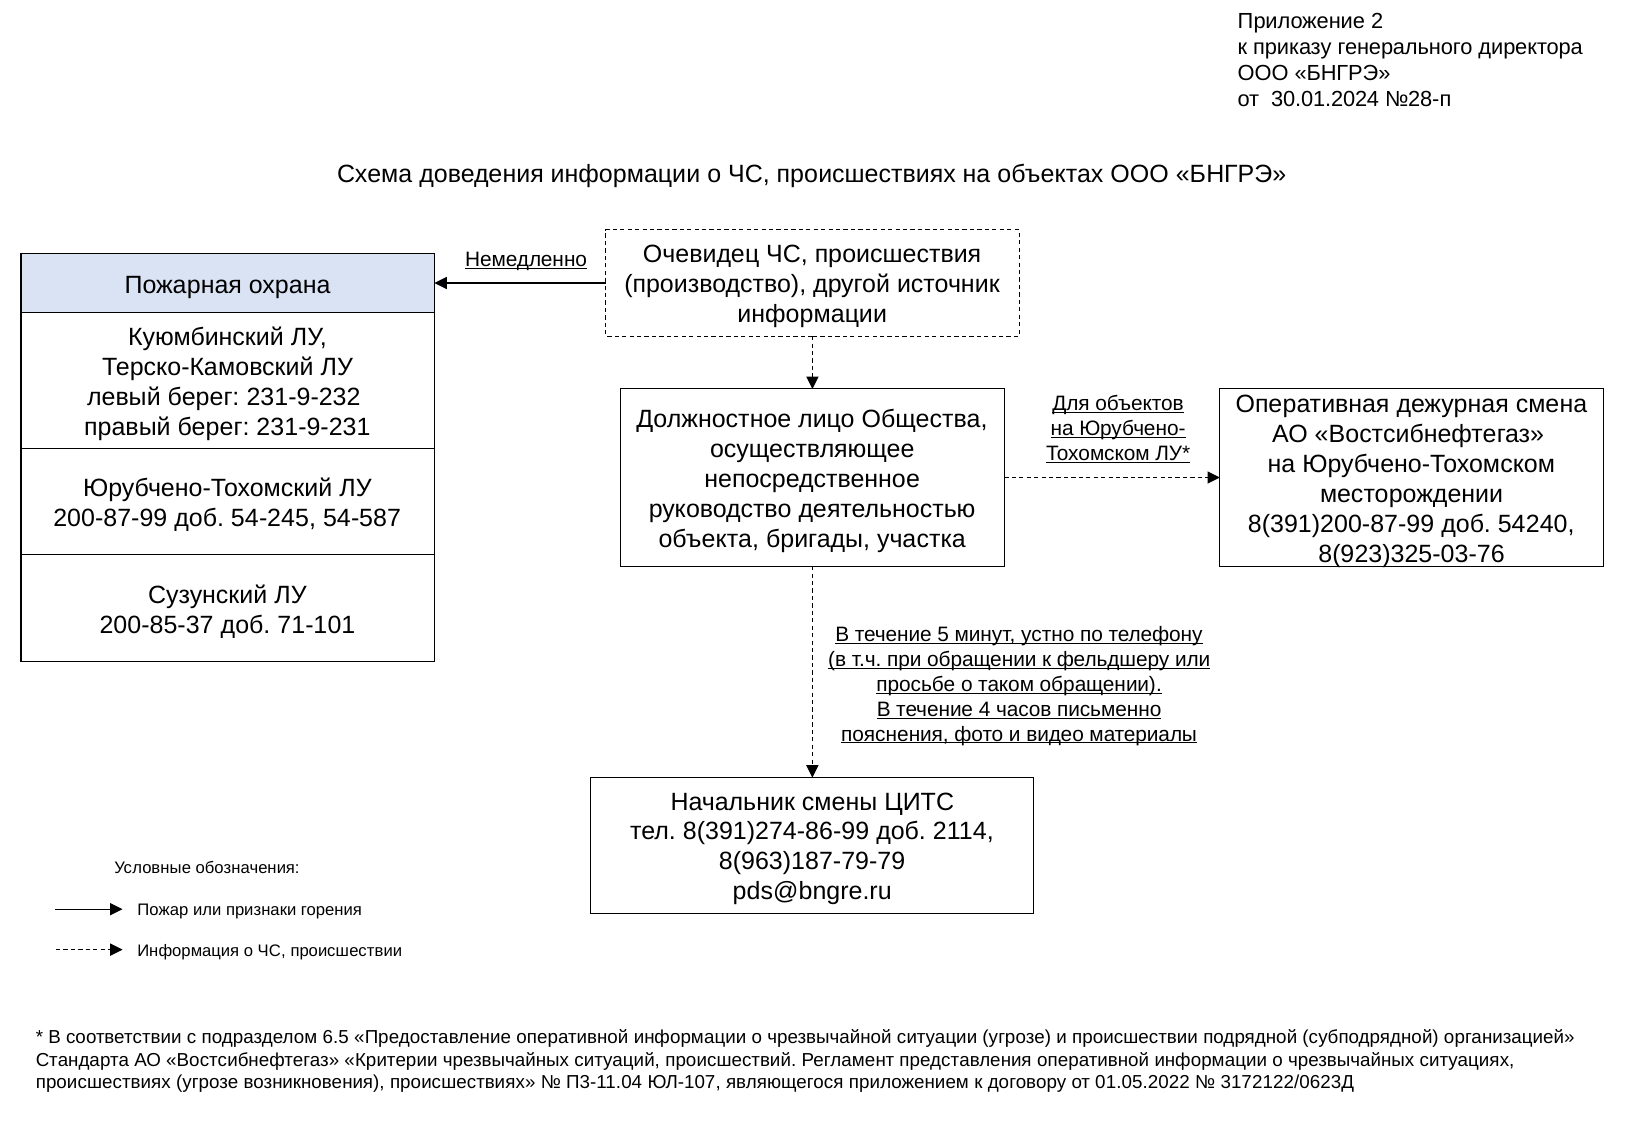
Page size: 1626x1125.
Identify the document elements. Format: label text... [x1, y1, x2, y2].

text_box Пожар или признаки горения [122, 887, 393, 931]
text_box Информация о ЧС, происшествии [122, 928, 422, 972]
text_box Оперативная дежурная смена АО «Востсибнефтегаз» на Юрубчено-Тохомском месторождении 8(391)200-87-99 доб. 54240, 8(923)325-03-76 [1219, 388, 1605, 567]
text_box * В соответствии с подразделом 6.5 «Предоставление оперативной информации о чрезвычайной ситуации (угрозе) и происшествии подрядной (субподрядной) организацией» Стандарта АО «Востсибнефтегаз» «Критерии чрезвычайных ситуаций, происшествий. Регламент представления оперативной информации о чрезвычайных ситуациях, происшествиях (угрозе возникновения), происшествиях» № П3-11.04 ЮЛ-107, являющегося приложением к договору от 01.05.2022 № 3172122/0623Д [20, 1016, 1605, 1105]
text_box В течение 5 минут, устно по телефону (в т.ч. при обращении к фельдшеру или просьбе о таком обращении). В течение 4 часов письменно пояснения, фото и видео материалы [813, 608, 1227, 757]
text_box Пожарная охрана [20, 252, 435, 313]
text_box Юрубчено-Тохомский ЛУ 200-87-99 доб. 54-245, 54-587 [20, 447, 435, 554]
text_box Приложение 2 к приказу генерального директора ООО «БНГРЭ» от 30.01.2024 №28-п [0, 0, 1625, 124]
text_box Условные обозначения: [54, 845, 360, 889]
text_box Сузунский ЛУ 200-85-37 доб. 71-101 [20, 554, 435, 663]
text_box Очевидец ЧС, происшествия (производство), другой источник информации [605, 229, 1020, 337]
text_box Немедленно [447, 237, 605, 280]
text_box Начальник смены ЦИТС тел. 8(391)274-86-99 доб. 2114, 8(963)187-79-79 pds@bngre.ru [590, 777, 1035, 914]
text_box Схема доведения информации о ЧС, происшествиях на объектах ООО «БНГРЭ» [0, 151, 1625, 195]
text_box Для объектов на Юрубчено- Тохомском ЛУ* [1026, 376, 1210, 477]
text_box Куюмбинский ЛУ, Терско-Камовский ЛУ левый берег: 231-9-232 правый берег: 231-9-231 [20, 313, 435, 447]
text_box Должностное лицо Общества, осуществляющее непосредственное руководство деятельностью объекта, бригады, участка [619, 388, 1005, 567]
